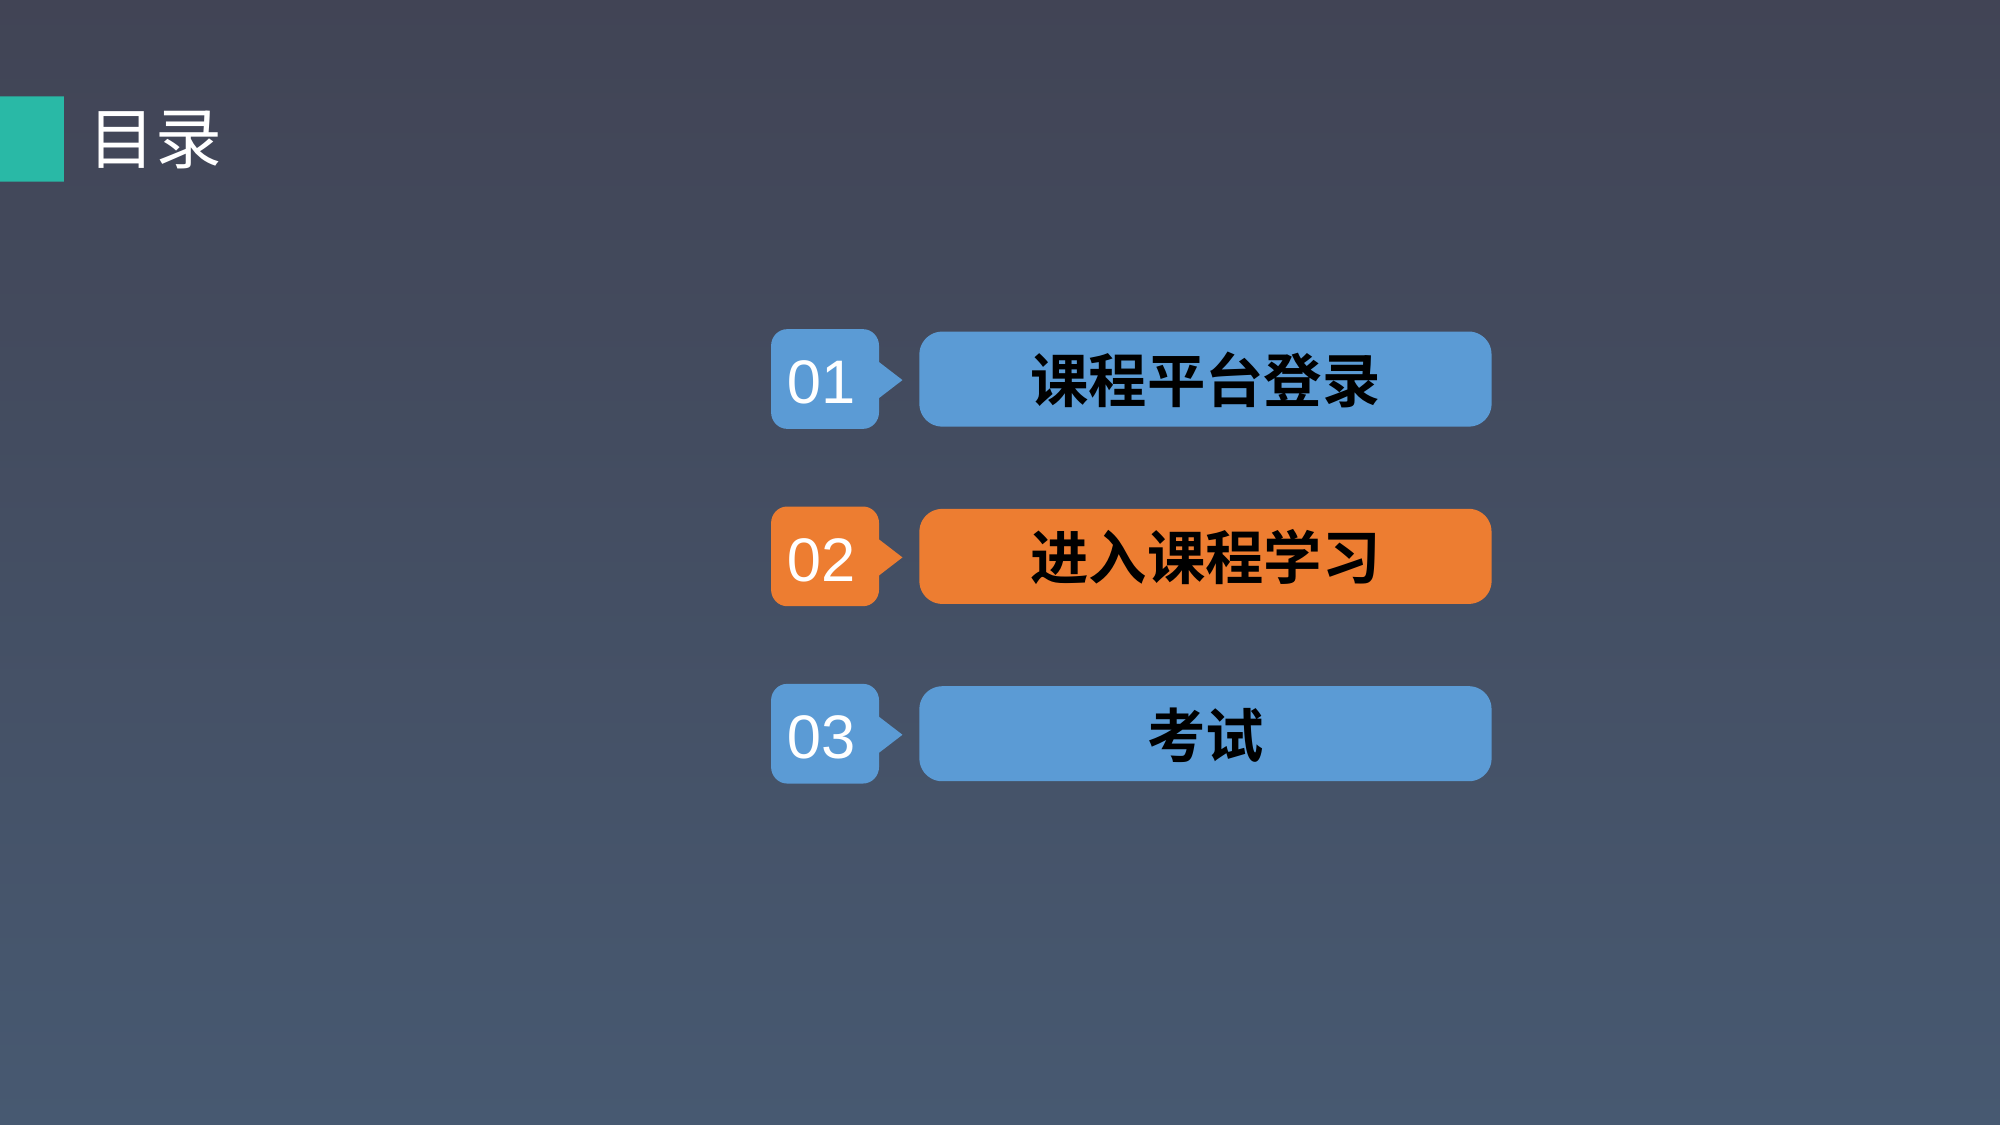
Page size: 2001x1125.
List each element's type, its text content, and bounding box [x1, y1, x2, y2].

text_box 进入课程学习 [919, 508, 1492, 604]
text_box 目录 [88, 96, 223, 177]
text_box 01 [771, 329, 903, 429]
text_box 考试 [919, 686, 1492, 782]
text_box 课程平台登录 [919, 331, 1492, 427]
text_box [0, 95, 65, 183]
text_box 02 [771, 506, 903, 607]
text_box 03 [771, 683, 903, 784]
